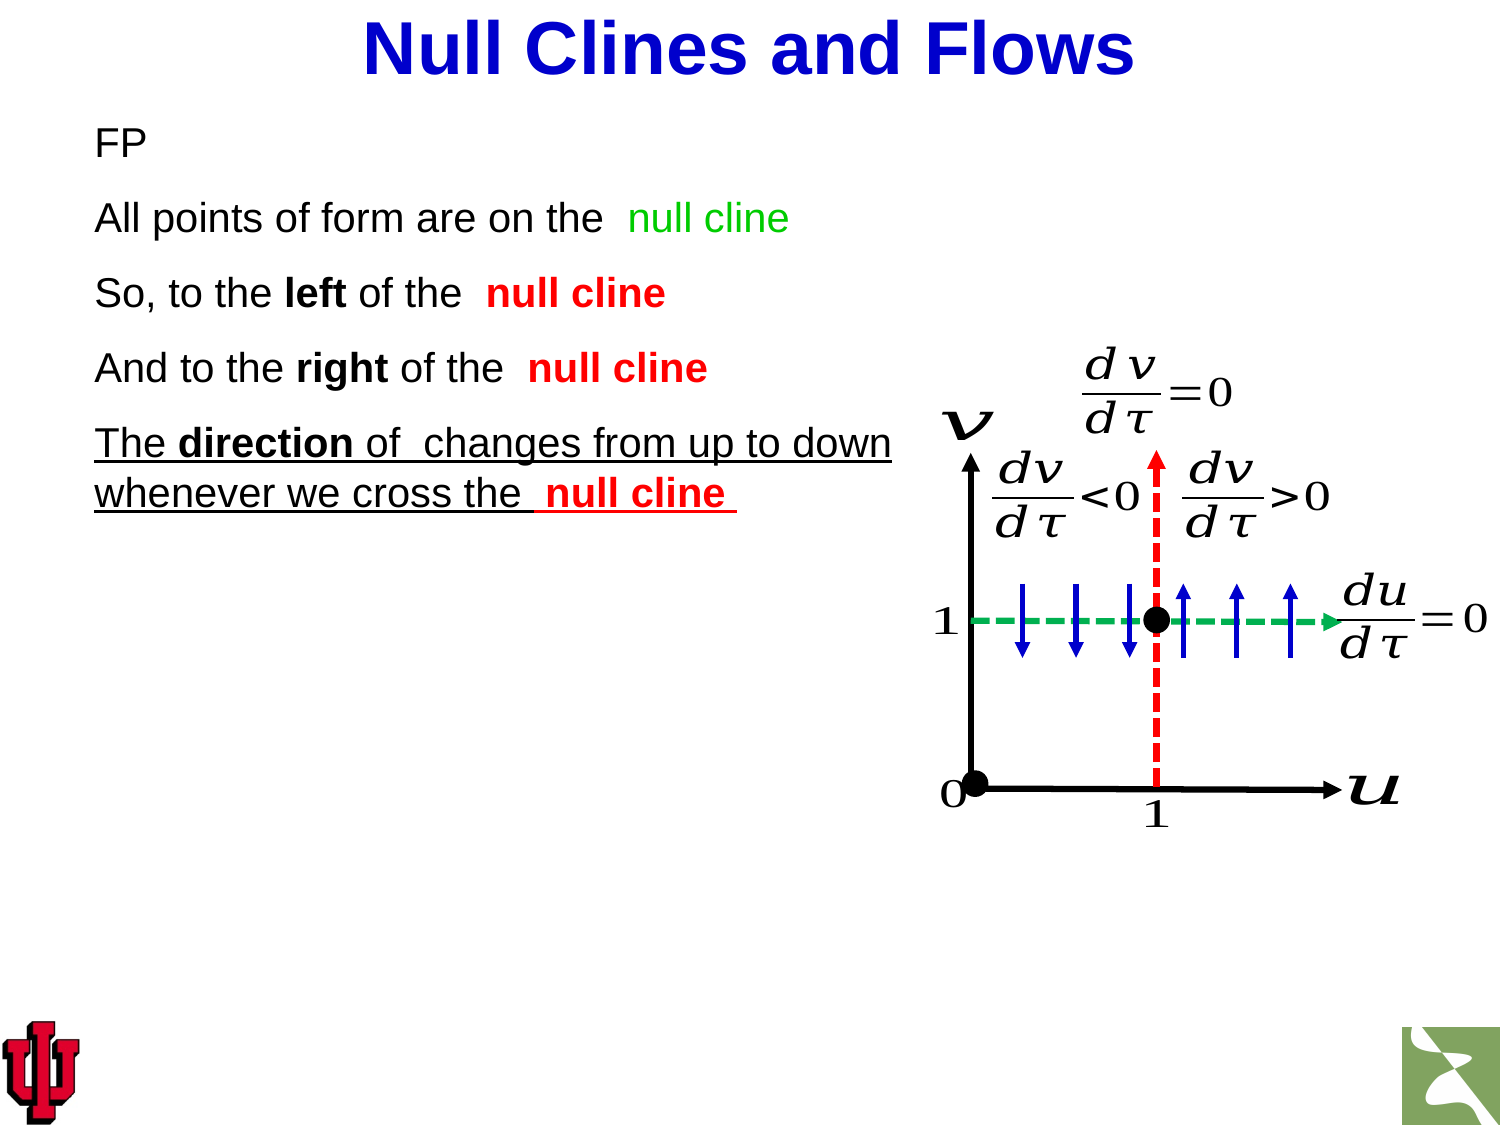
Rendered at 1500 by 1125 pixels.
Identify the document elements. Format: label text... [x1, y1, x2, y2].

picture [0, 1020, 80, 1125]
picture [1402, 1027, 1500, 1125]
title Null Clines and Flows [0, 0, 1500, 90]
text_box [929, 341, 1490, 838]
